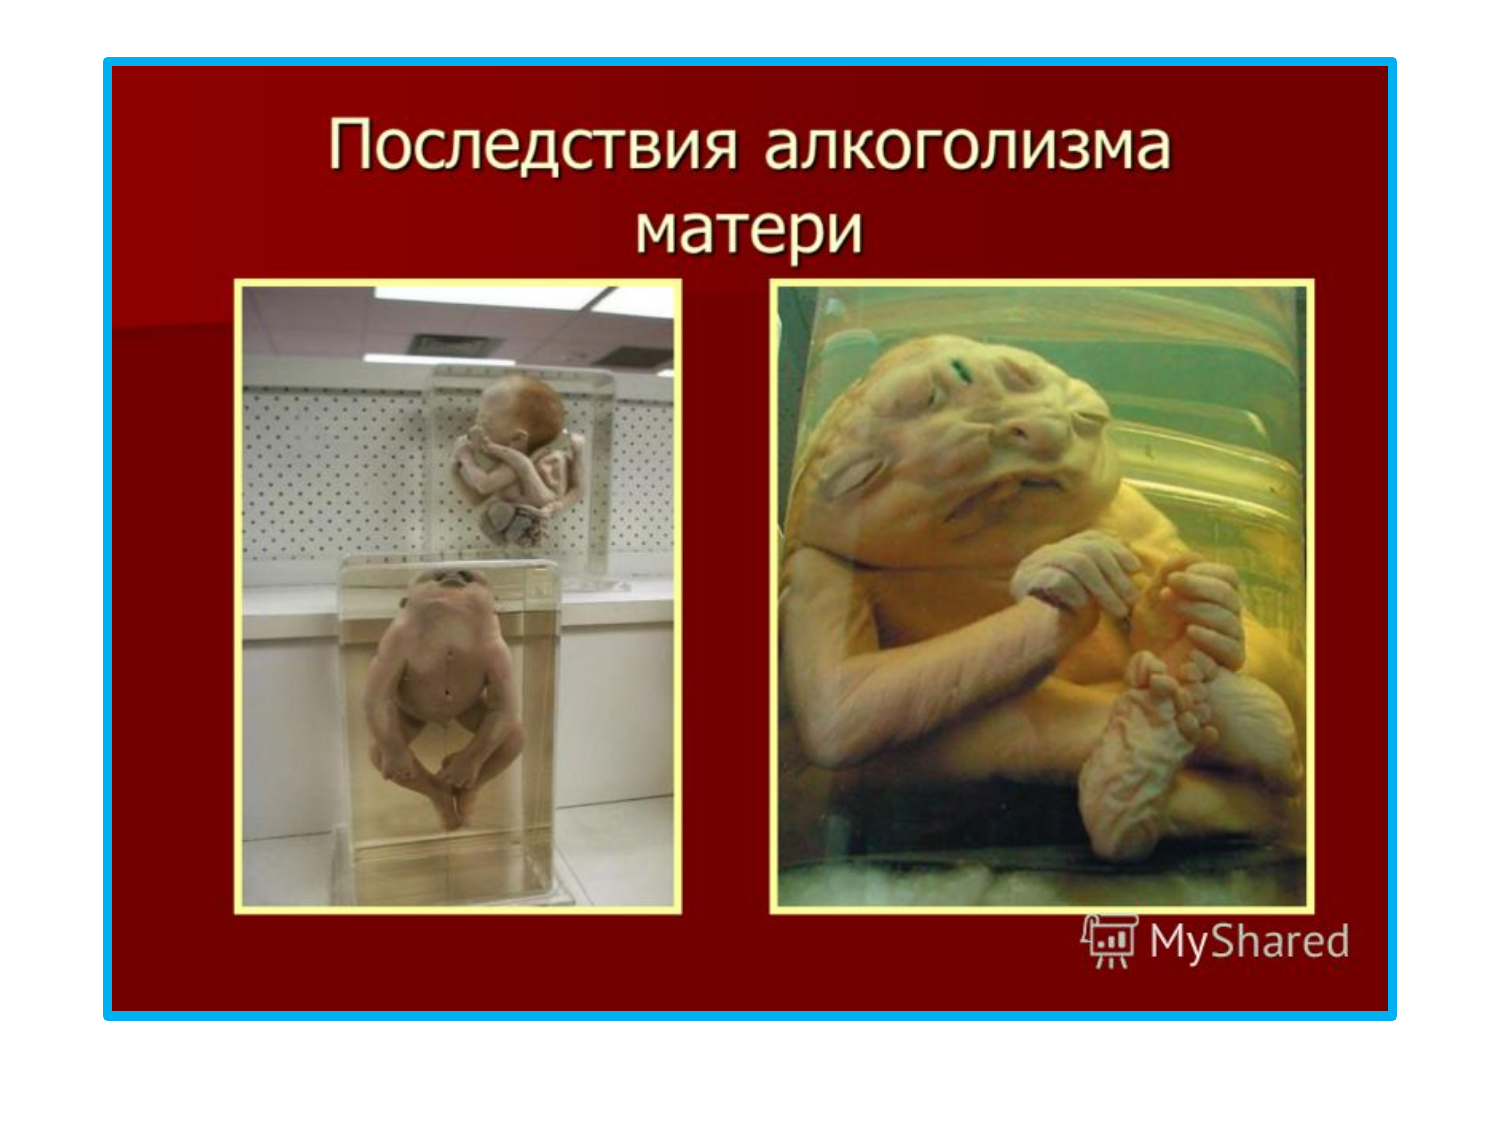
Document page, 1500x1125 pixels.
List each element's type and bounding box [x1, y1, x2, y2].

list [111, 66, 1389, 1012]
